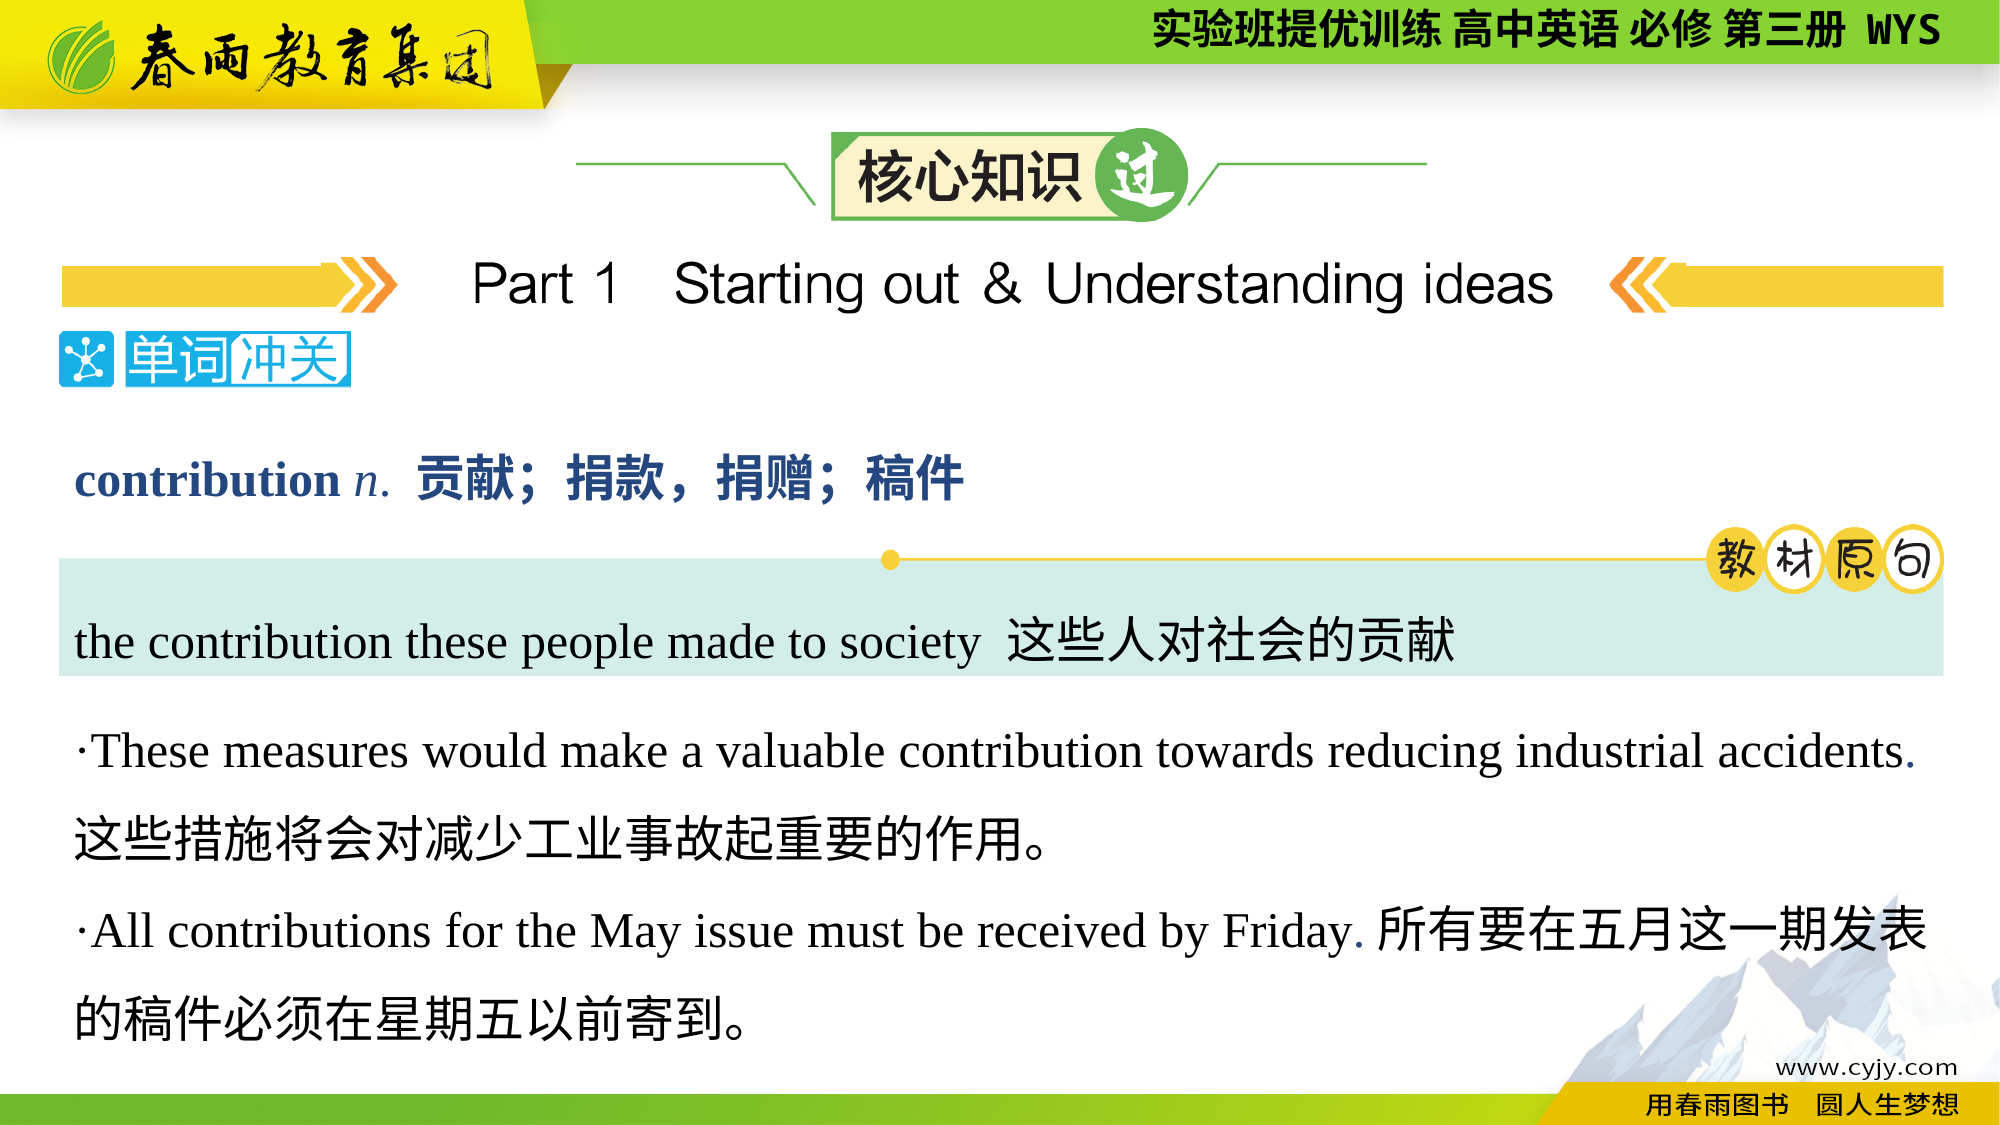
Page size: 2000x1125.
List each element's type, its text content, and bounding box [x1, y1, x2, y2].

list contribution n. 贡献；捐款，捐赠；稿件 [59, 408, 1944, 504]
text_box ·These measures would make a valuable contribution towards reducing industrial accidents.这些措施将会对减少工业事故起重要的作用。 ·All contributions for the May issue must be received by Friday.所有要在五月这一期发表的稿件必须在星期五以前寄到。 [59, 679, 1944, 1055]
picture [0, 0, 2000, 1125]
text_box the contribution these people made to society 这些人对社会的贡献 [59, 558, 1944, 676]
